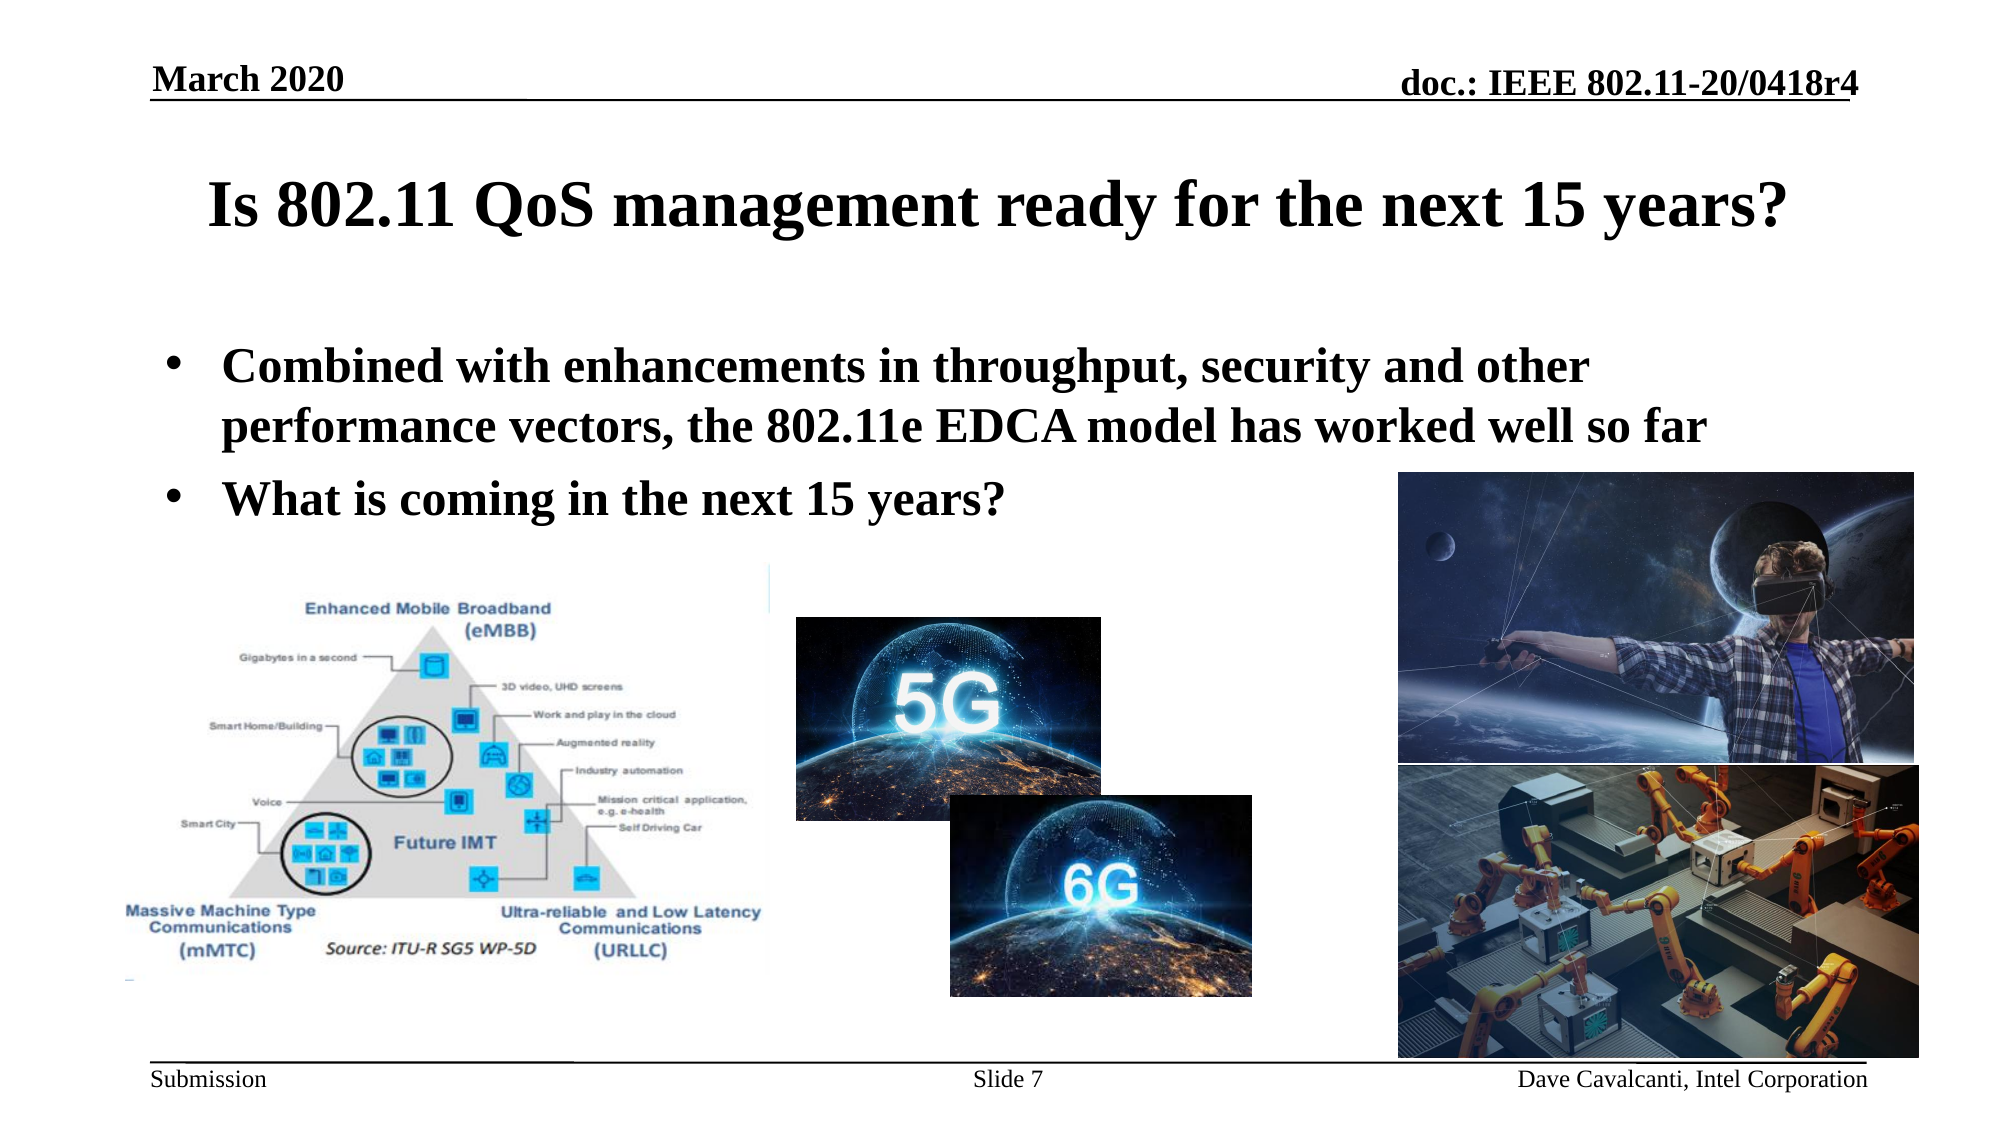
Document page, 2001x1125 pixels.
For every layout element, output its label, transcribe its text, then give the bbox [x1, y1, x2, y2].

picture [124, 562, 770, 981]
title Is 802.11 QoS management ready for the next 15 years? [149, 112, 1850, 288]
slide_number Slide 7 [950, 1061, 1067, 1123]
list Combined with enhancements in throughput, security and other performance vectors, the 802.11e EDCA model has worked well so far What is coming in the next 15 years? [149, 324, 1850, 1000]
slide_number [152, 54, 563, 100]
picture [796, 617, 1252, 997]
picture [1398, 764, 1919, 1059]
picture [1398, 472, 1914, 763]
footer Dave Cavalcanti, Intel Corporation [1171, 1061, 1869, 1093]
